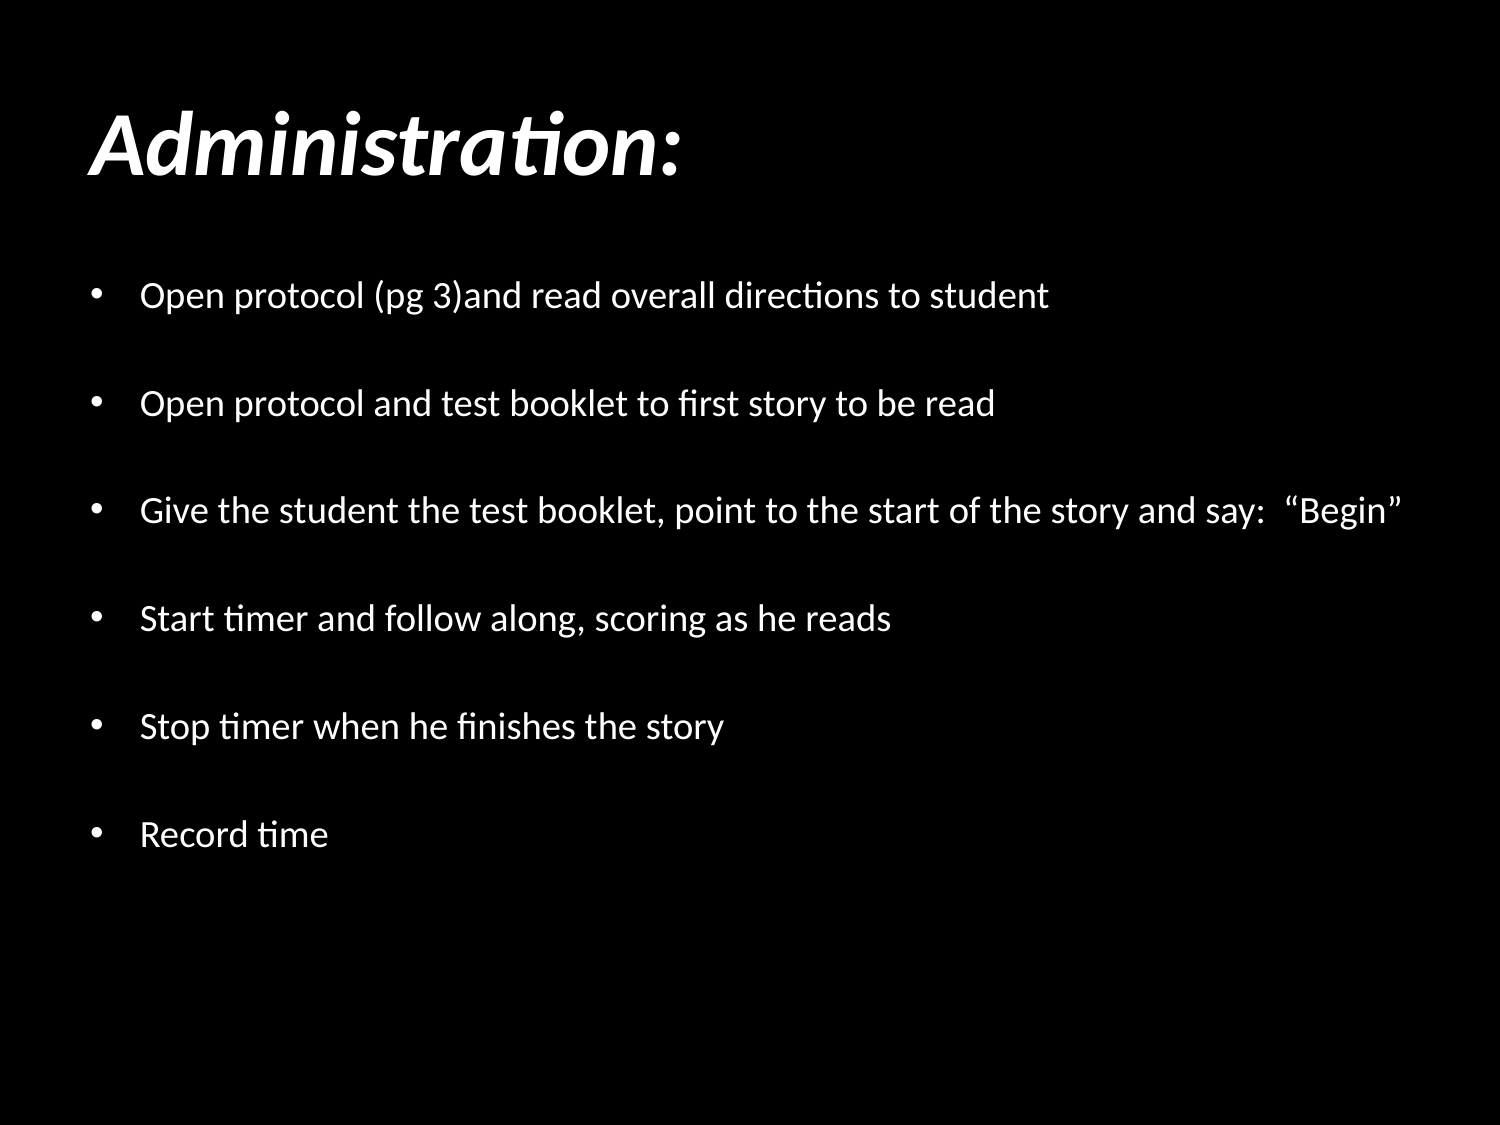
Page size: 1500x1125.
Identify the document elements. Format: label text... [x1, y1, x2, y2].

title Administration: [75, 45, 1425, 233]
list Open protocol (pg 3)and read overall directions to student Open protocol and test booklet to first story to be read Give the student the test booklet, point to the start of the story and say: “Begin” Start timer and follow along, scoring as he reads Stop timer when he finishes the story Record time [75, 262, 1425, 1005]
